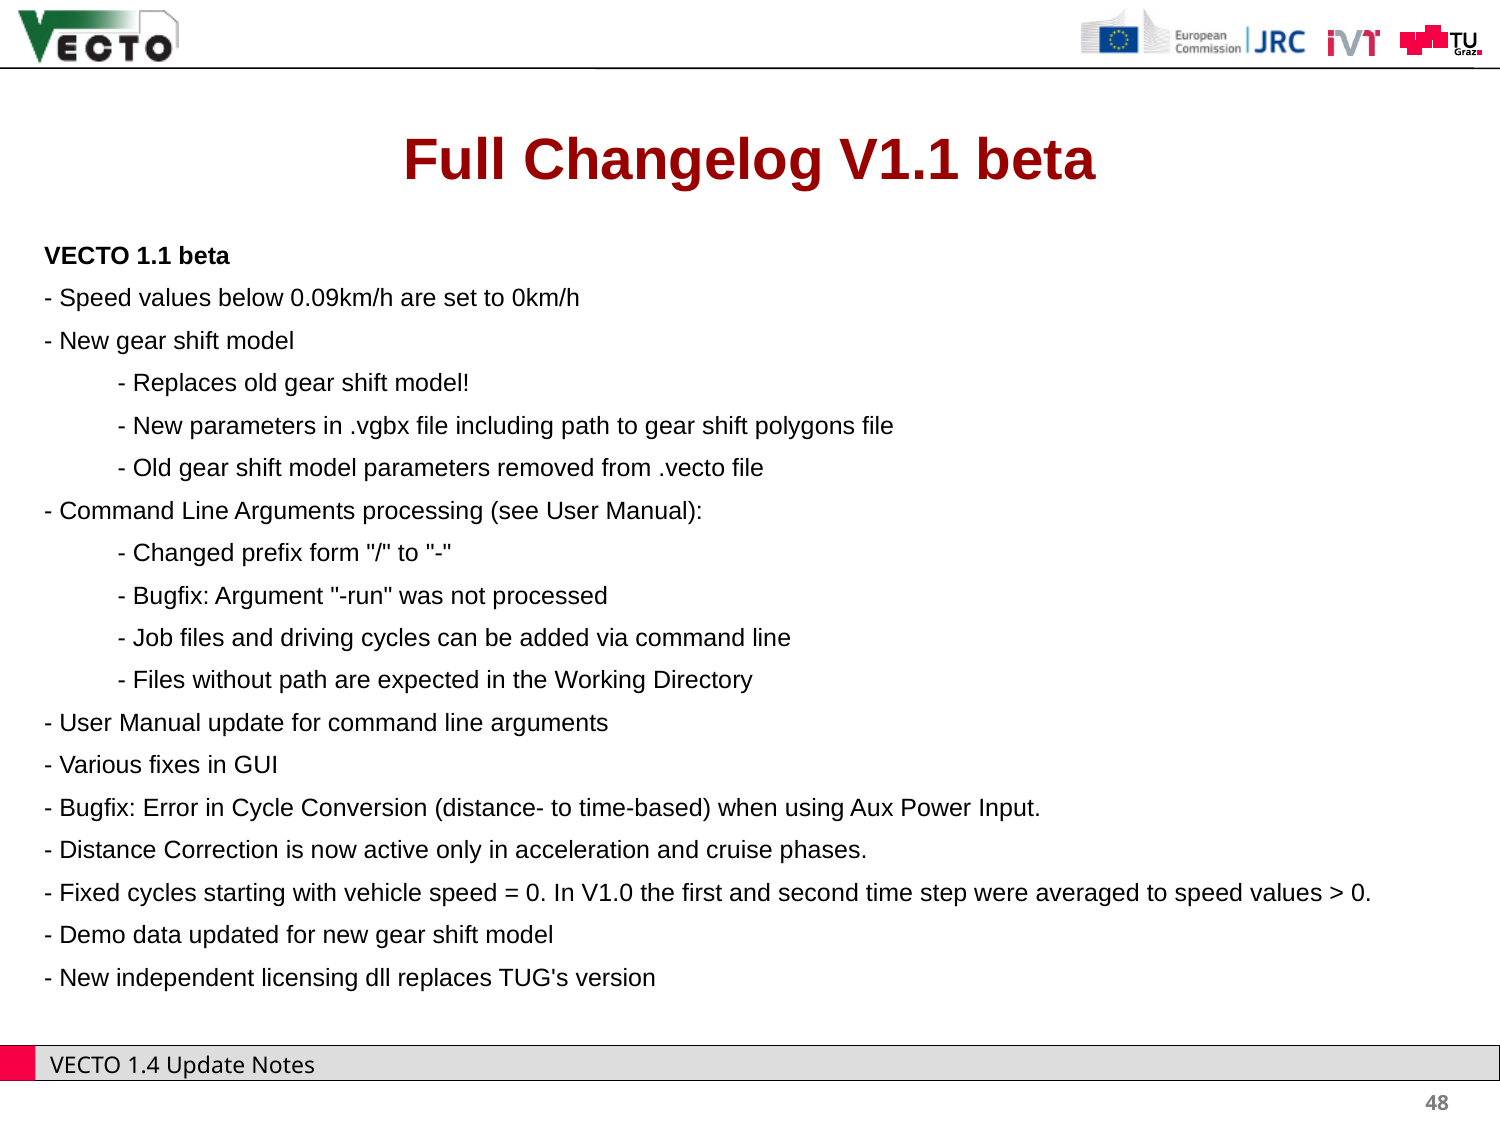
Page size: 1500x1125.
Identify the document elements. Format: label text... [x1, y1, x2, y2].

text_box VECTO 1.1 beta - Speed values below 0.09km/h are set to 0km/h - New gear shift model - Replaces old gear shift model! - New parameters in .vgbx file including path to gear shift polygons file - Old gear shift model parameters removed from .vecto file - Command Line Arguments processing (see User Manual): - Changed prefix form "/" to "-" - Bugfix: Argument "-run" was not processed - Job files and driving cycles can be added via command line - Files without path are expected in the Working Directory - User Manual update for command line arguments - Various fixes in GUI - Bugfix: Error in Cycle Conversion (distance- to time-based) when using Aux Power Input. - Distance Correction is now active only in acceleration and cruise phases. - Fixed cycles starting with vehicle speed = 0. In V1.0 the first and second time step were averaged to speed values > 0. - Demo data updated for new gear shift model - New independent licensing dll replaces TUG's version [29, 232, 1471, 1041]
picture [1080, 7, 1306, 54]
title Full Changelog V1.1 beta [0, 127, 1500, 185]
picture [17, 9, 179, 65]
picture [1328, 30, 1380, 56]
